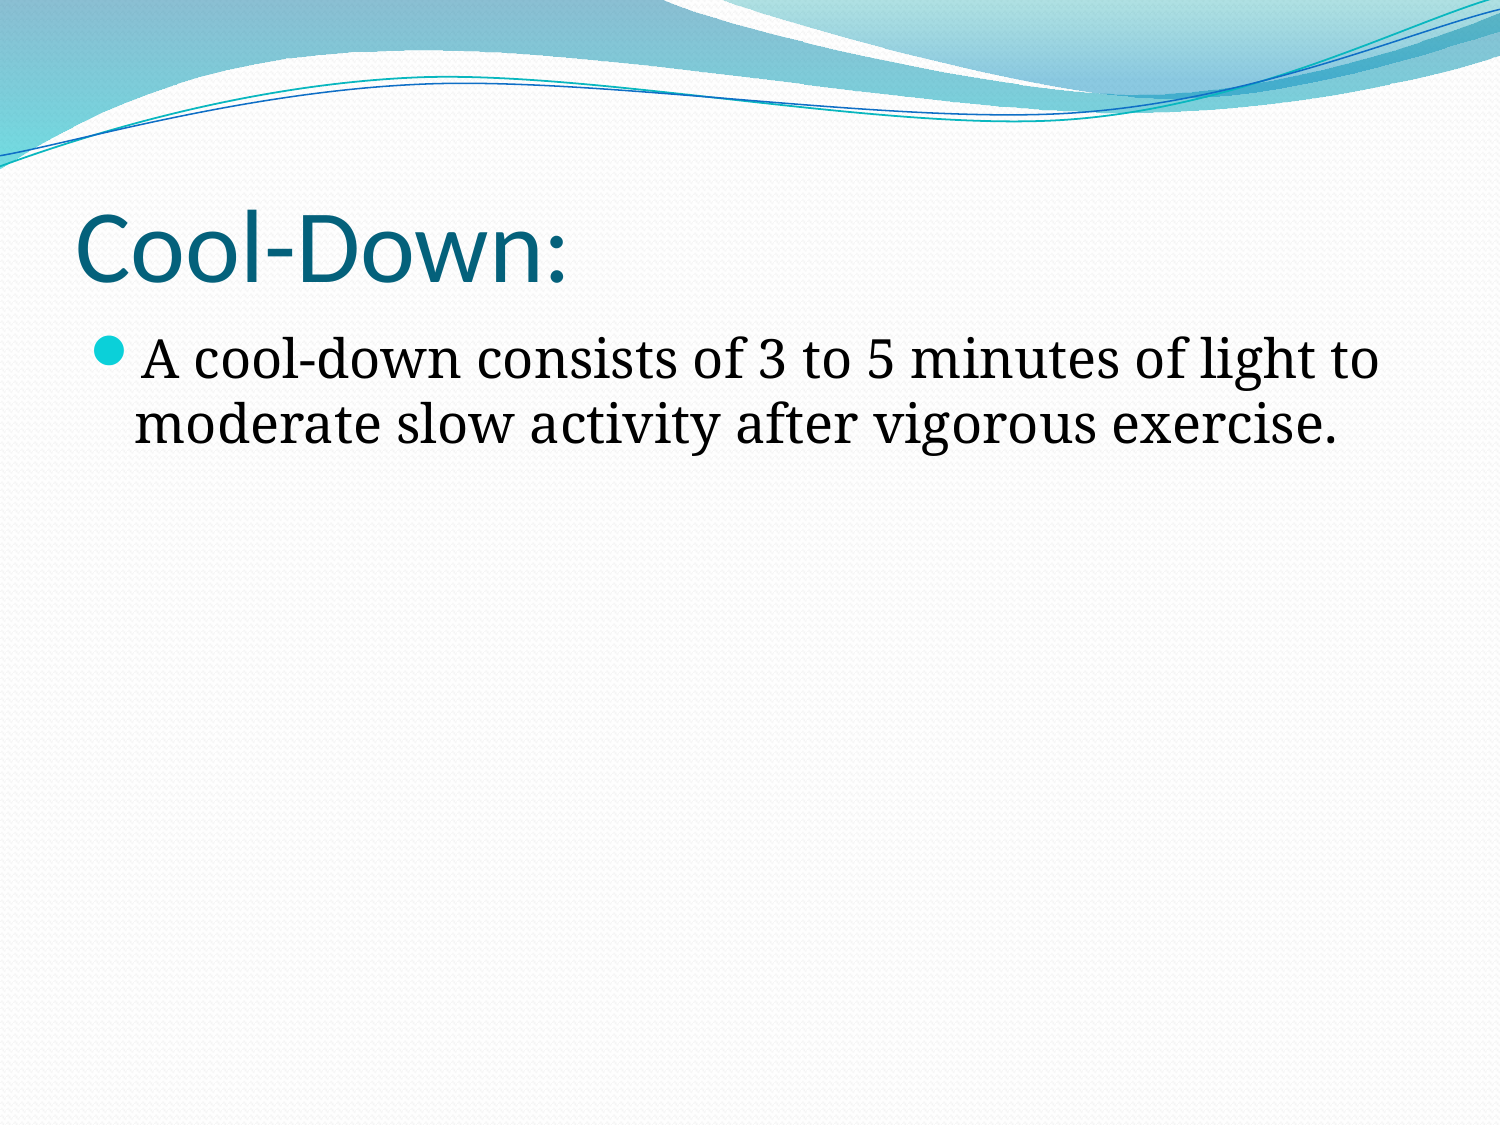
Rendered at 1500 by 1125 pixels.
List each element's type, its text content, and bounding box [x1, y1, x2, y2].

title Cool-Down: [75, 115, 1425, 303]
list A cool-down consists of 3 to 5 minutes of light to moderate slow activity after vigorous exercise. [75, 317, 1425, 1038]
